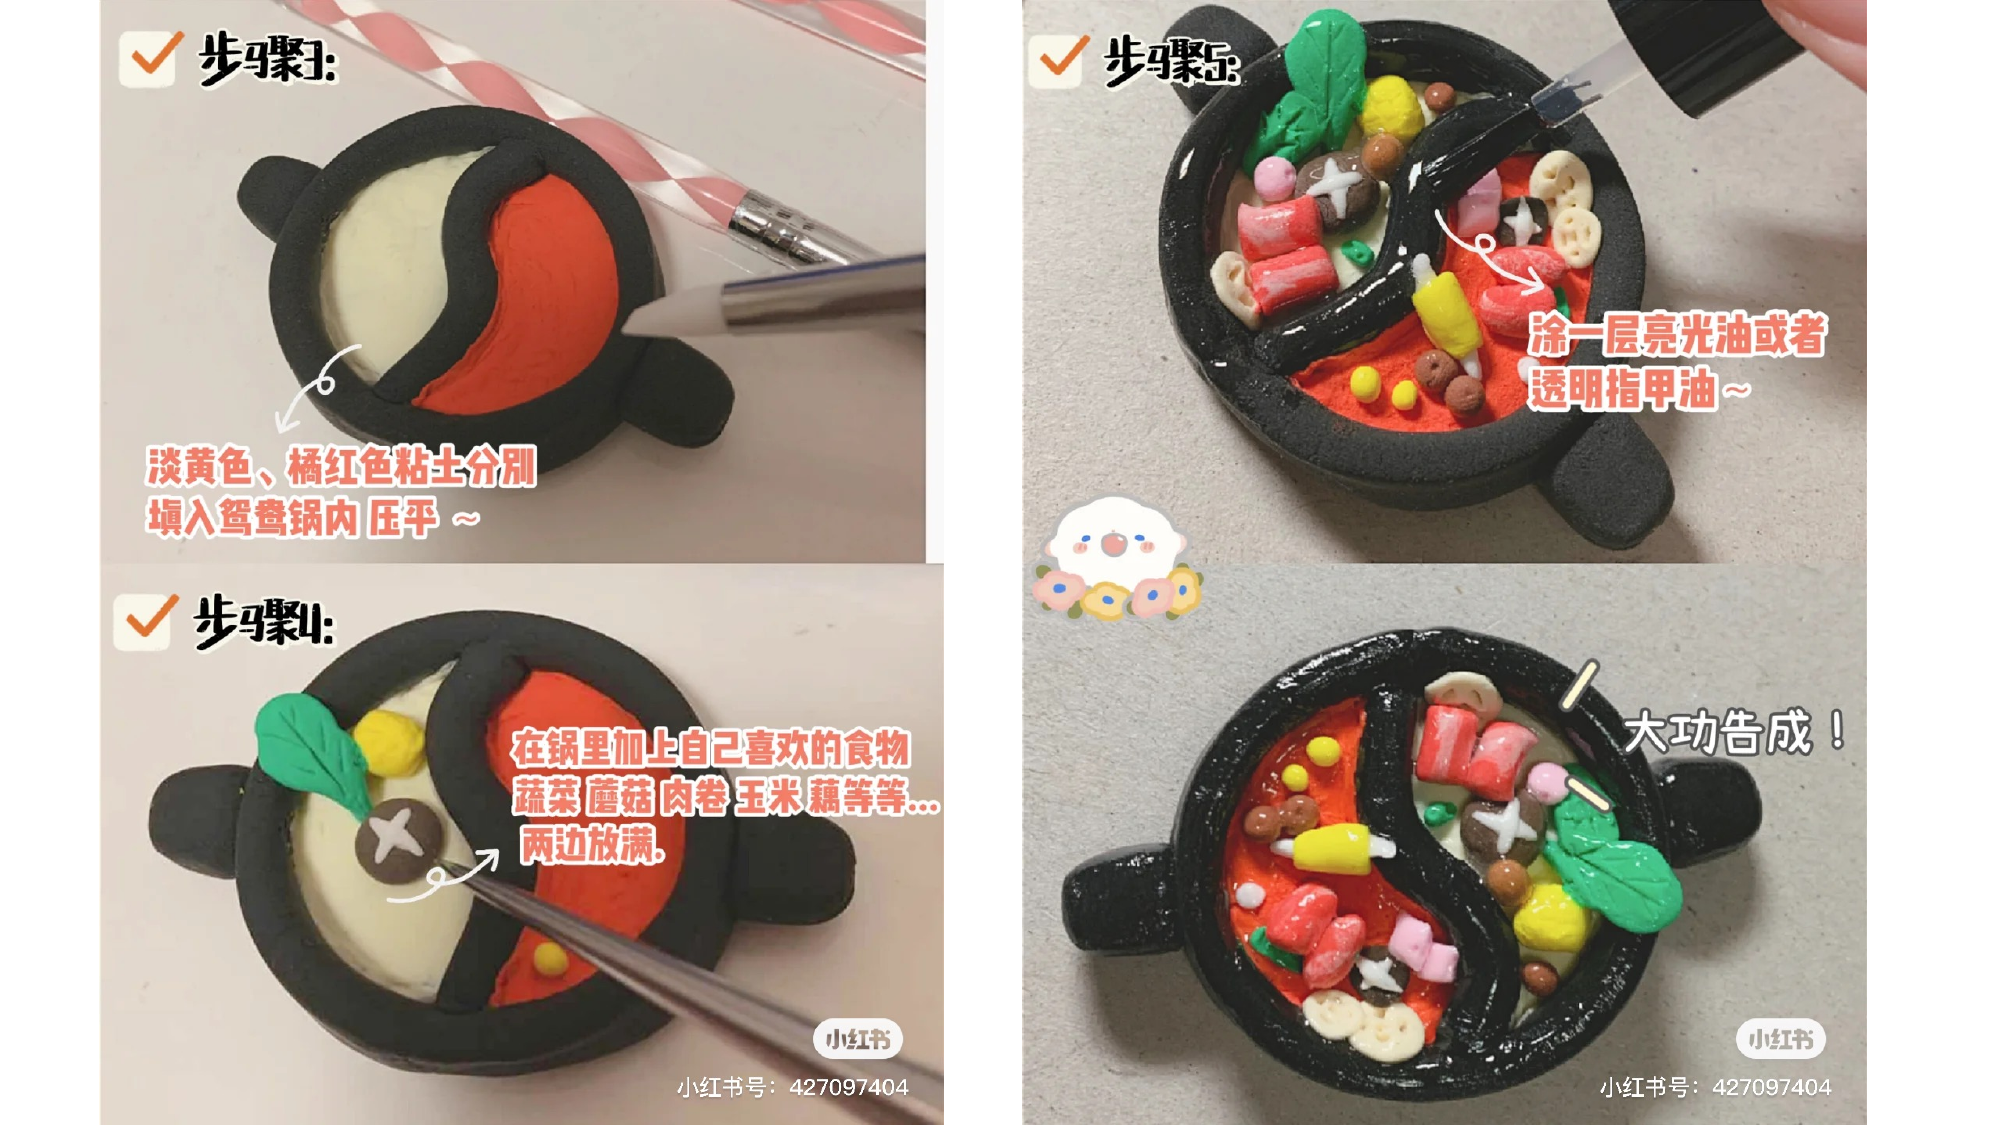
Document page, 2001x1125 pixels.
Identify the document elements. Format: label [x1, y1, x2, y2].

list [99, 0, 944, 1125]
picture [1022, 0, 1867, 1125]
